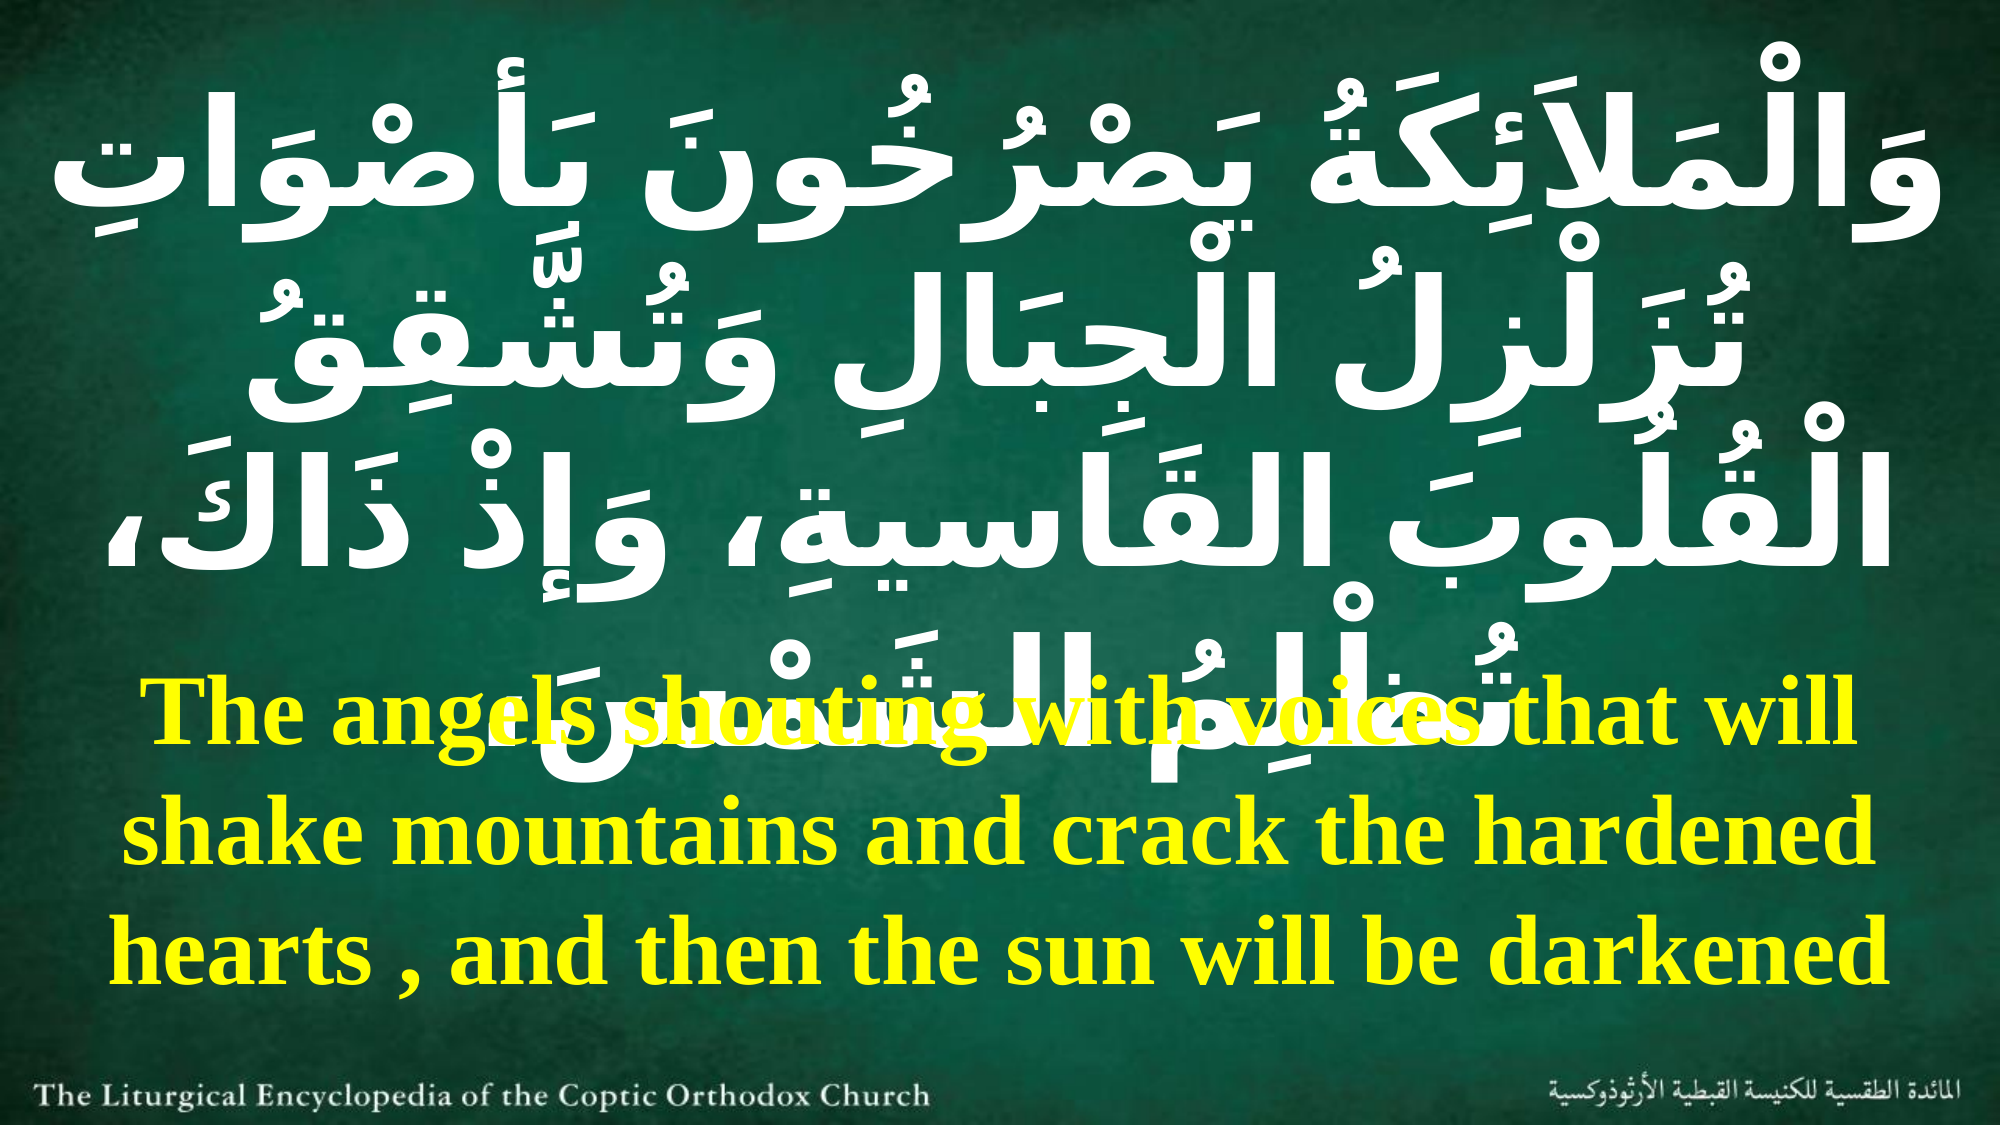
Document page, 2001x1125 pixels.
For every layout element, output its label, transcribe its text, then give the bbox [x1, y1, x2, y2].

picture [0, 0, 2000, 1125]
text_box The angels shouting with voices that will shake mountains and crack the hardened hearts , and then the sun will be darkened [31, 637, 1969, 1031]
text_box وَالْمَلاَئِكَةُ يَصْرُخُونَ بَأصْوَاتِ تُزَلْزِلُ الْجِبَالِ وَتُشَّقِقُ الْقُلُوبَ القَاسيةِ، وَإذْ ذَاكَ، تُظْلِمُ الشَمْسَ، [29, 48, 1968, 784]
